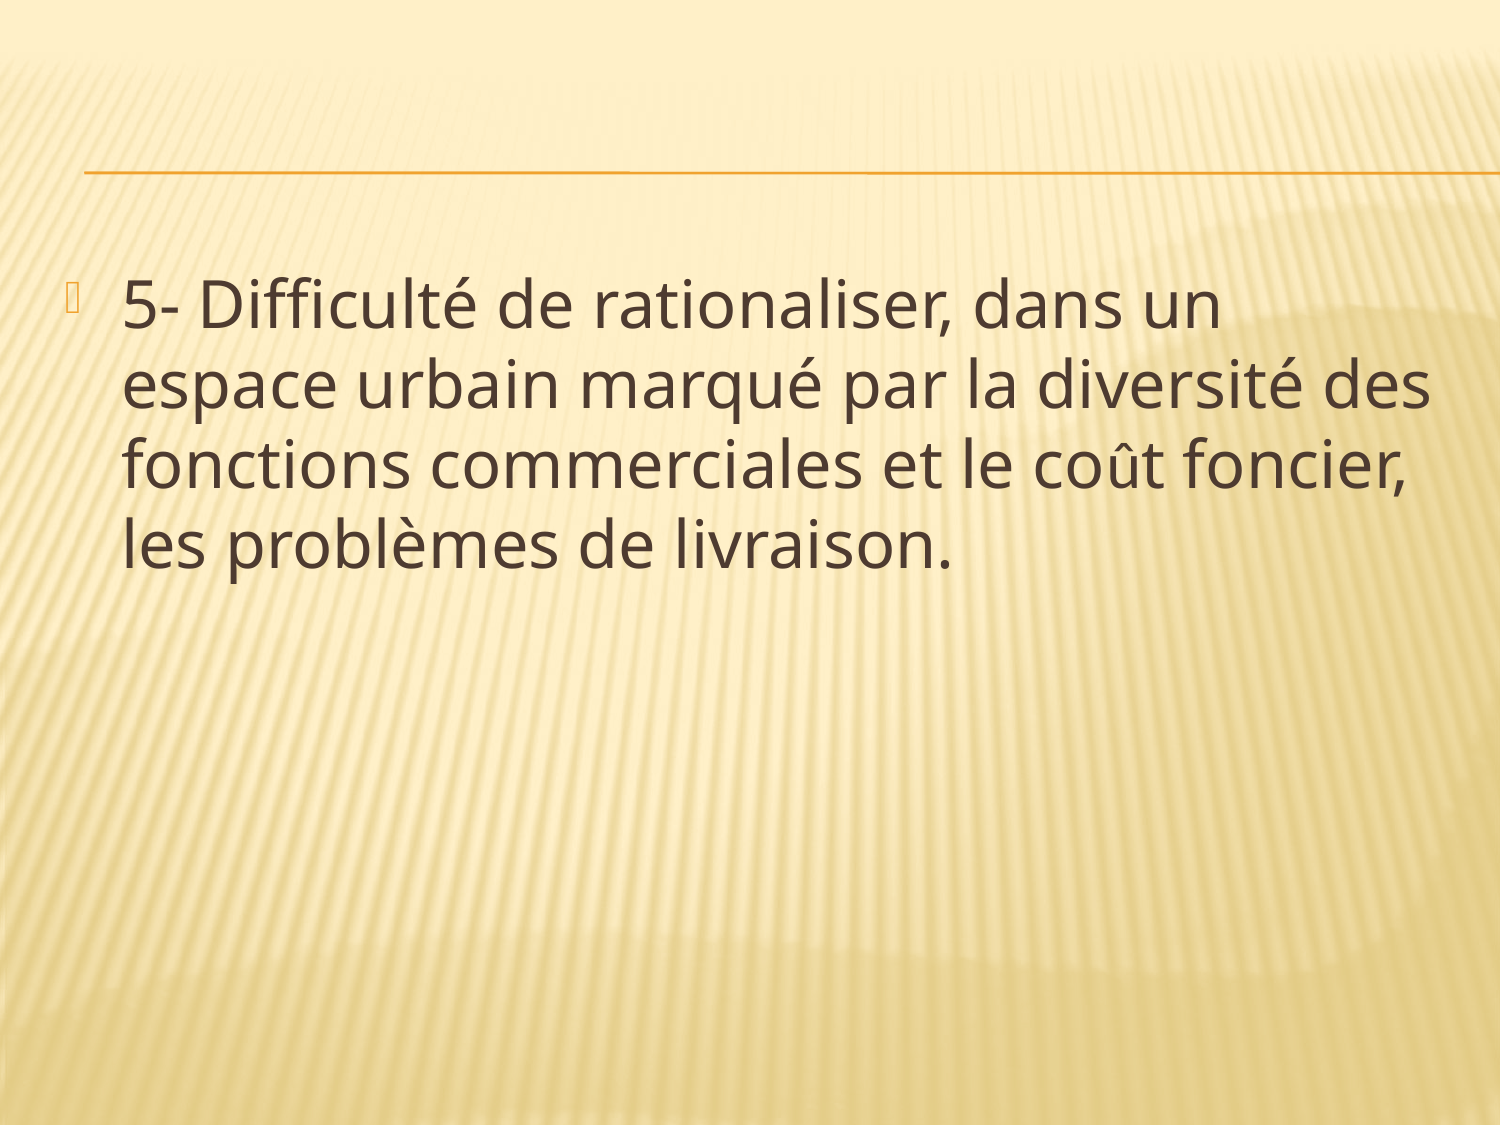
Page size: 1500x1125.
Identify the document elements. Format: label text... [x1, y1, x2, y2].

list 5- Difficulté de rationaliser, dans un espace urbain marqué par la diversité des fonctions commerciales et le coût foncier, les problèmes de livraison. [50, 254, 1475, 998]
